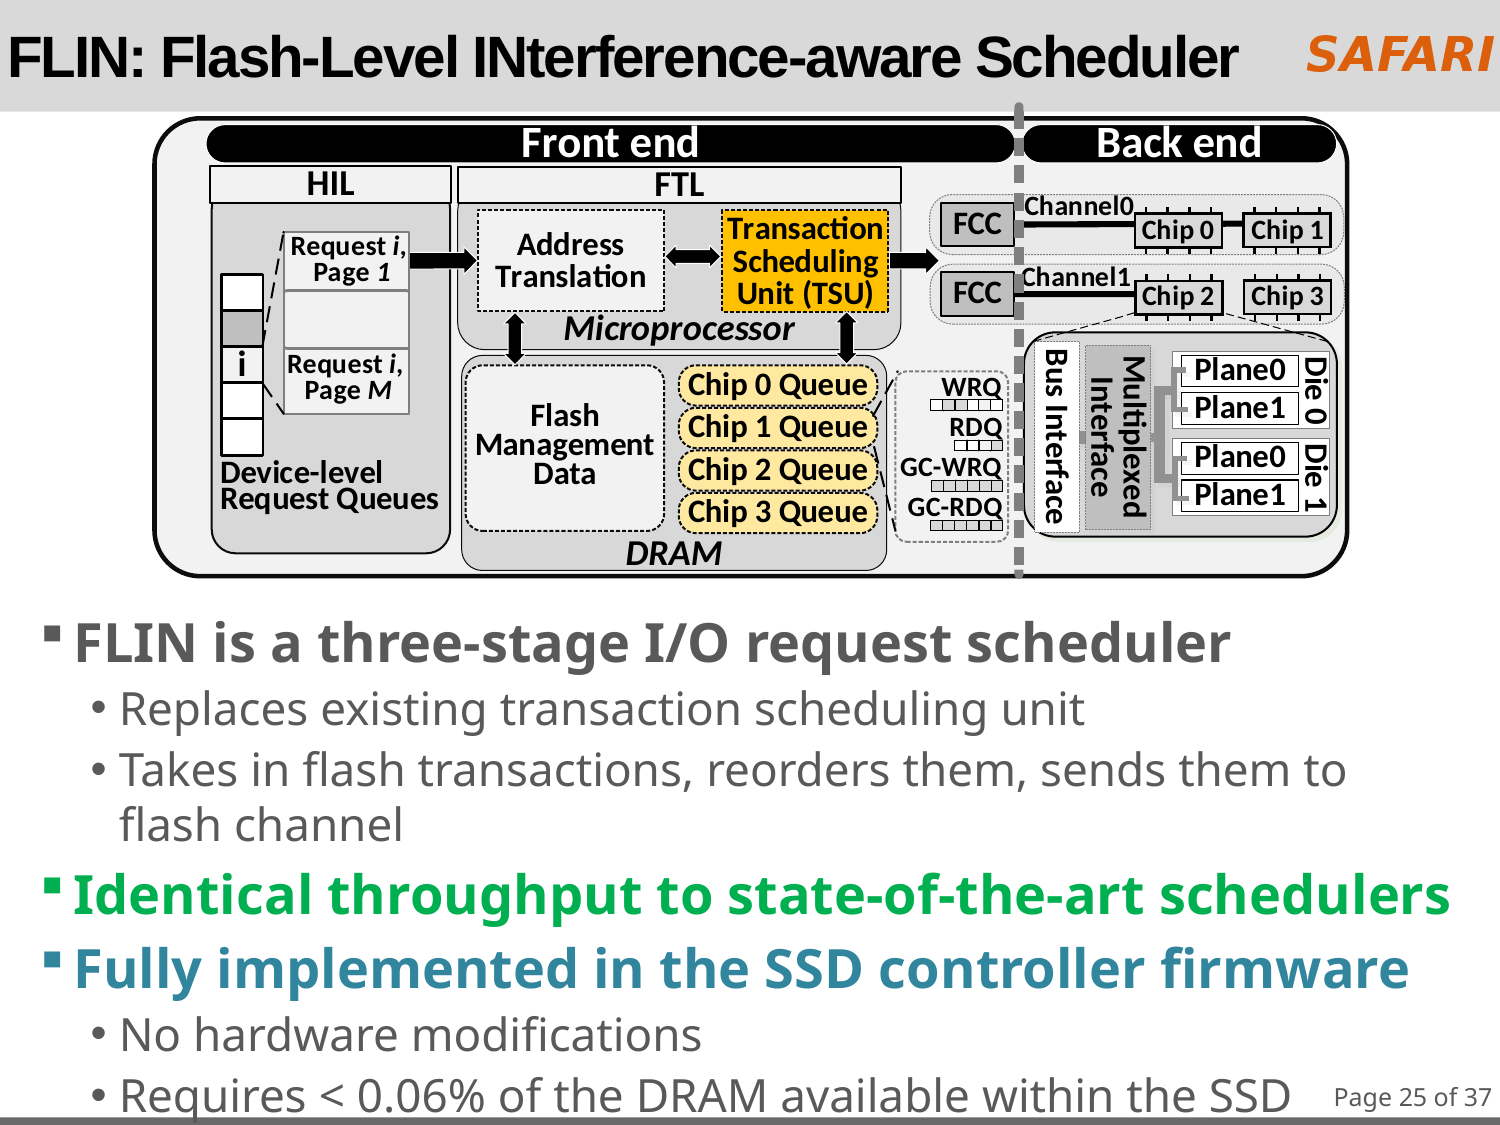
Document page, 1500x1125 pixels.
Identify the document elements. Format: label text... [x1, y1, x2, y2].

picture [149, 99, 1351, 595]
list FLIN is a three-stage I/O request scheduler Replaces existing transaction scheduling unit Takes in flash transactions, reorders them, sends them to flash channel Identical throughput to state-of-the-art schedulers Fully implemented in the SSD controller firmware No hardware modifications Requires < 0.06% of the DRAM available within the SSD [24, 600, 1475, 1038]
picture [1305, 26, 1500, 83]
slide_number Page 25 of 37 [1275, 1079, 1500, 1118]
title FLIN: Flash-Level INterference-aware Scheduler [0, 22, 1300, 94]
